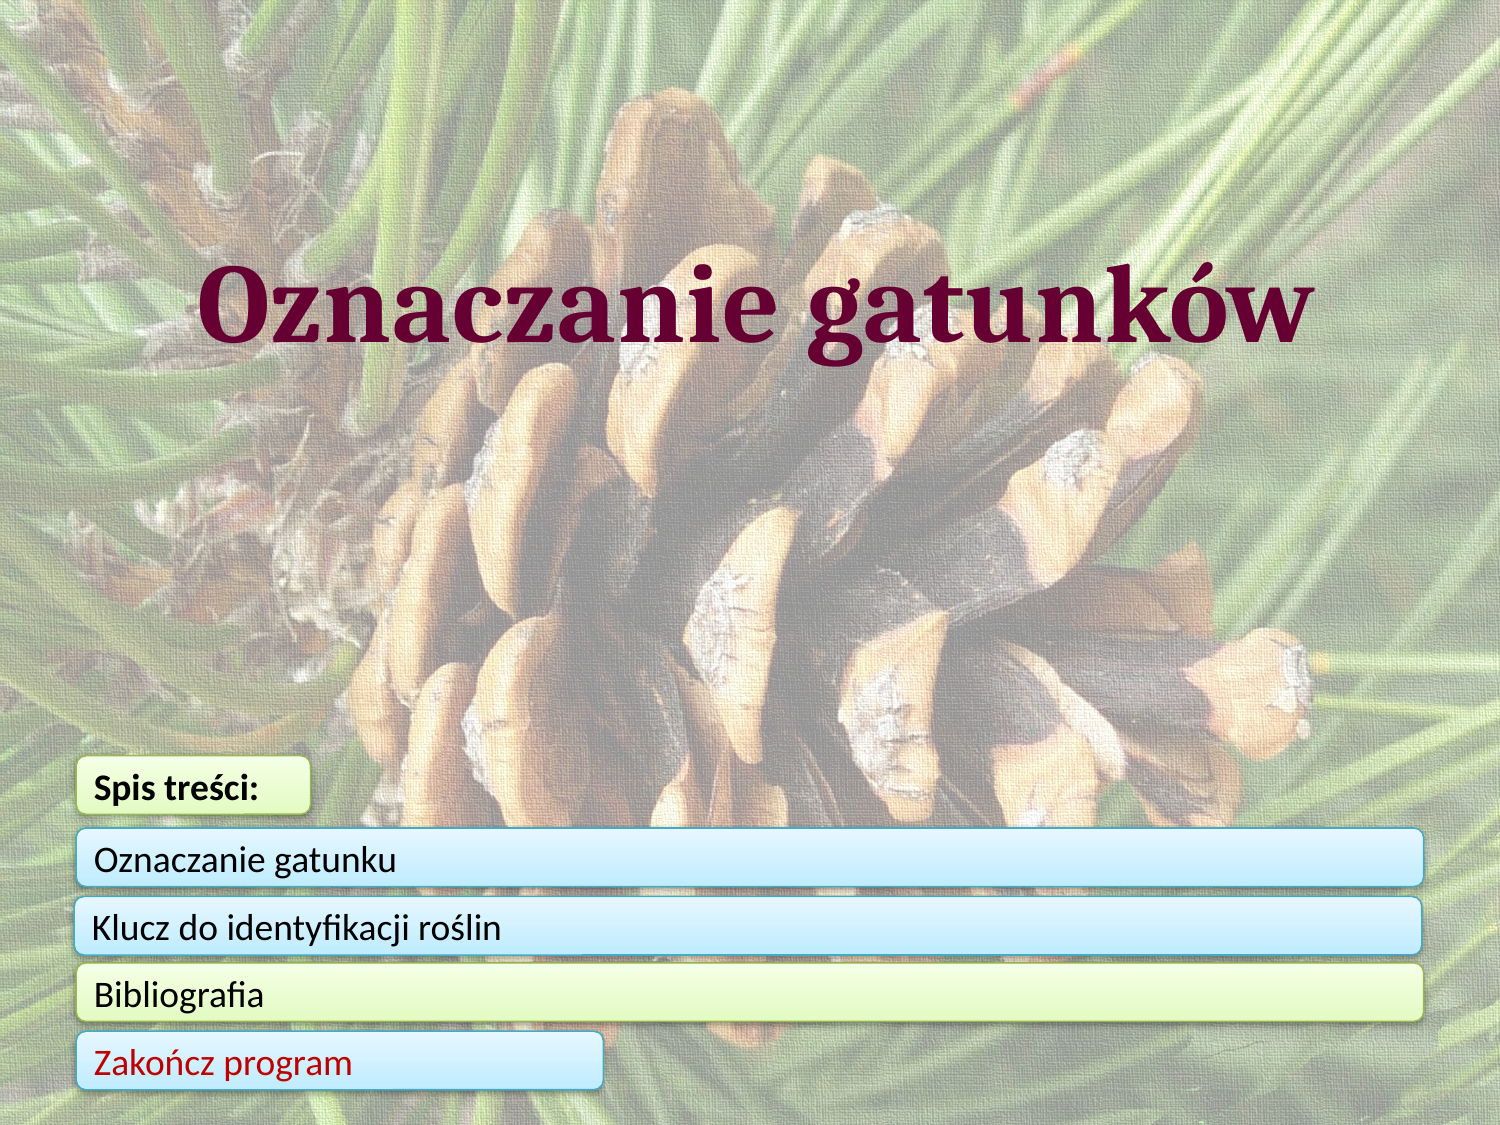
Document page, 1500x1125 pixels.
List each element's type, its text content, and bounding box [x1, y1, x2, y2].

text_box Oznaczanie gatunku [75, 827, 1425, 888]
text_box Spis treści: [75, 754, 312, 816]
text_box Zakończ program [75, 1030, 605, 1091]
text_box Klucz do identyfikacji roślin [73, 895, 1423, 956]
text_box Oznaczanie gatunków [181, 222, 1333, 373]
text_box Bibliografia [75, 962, 1425, 1023]
